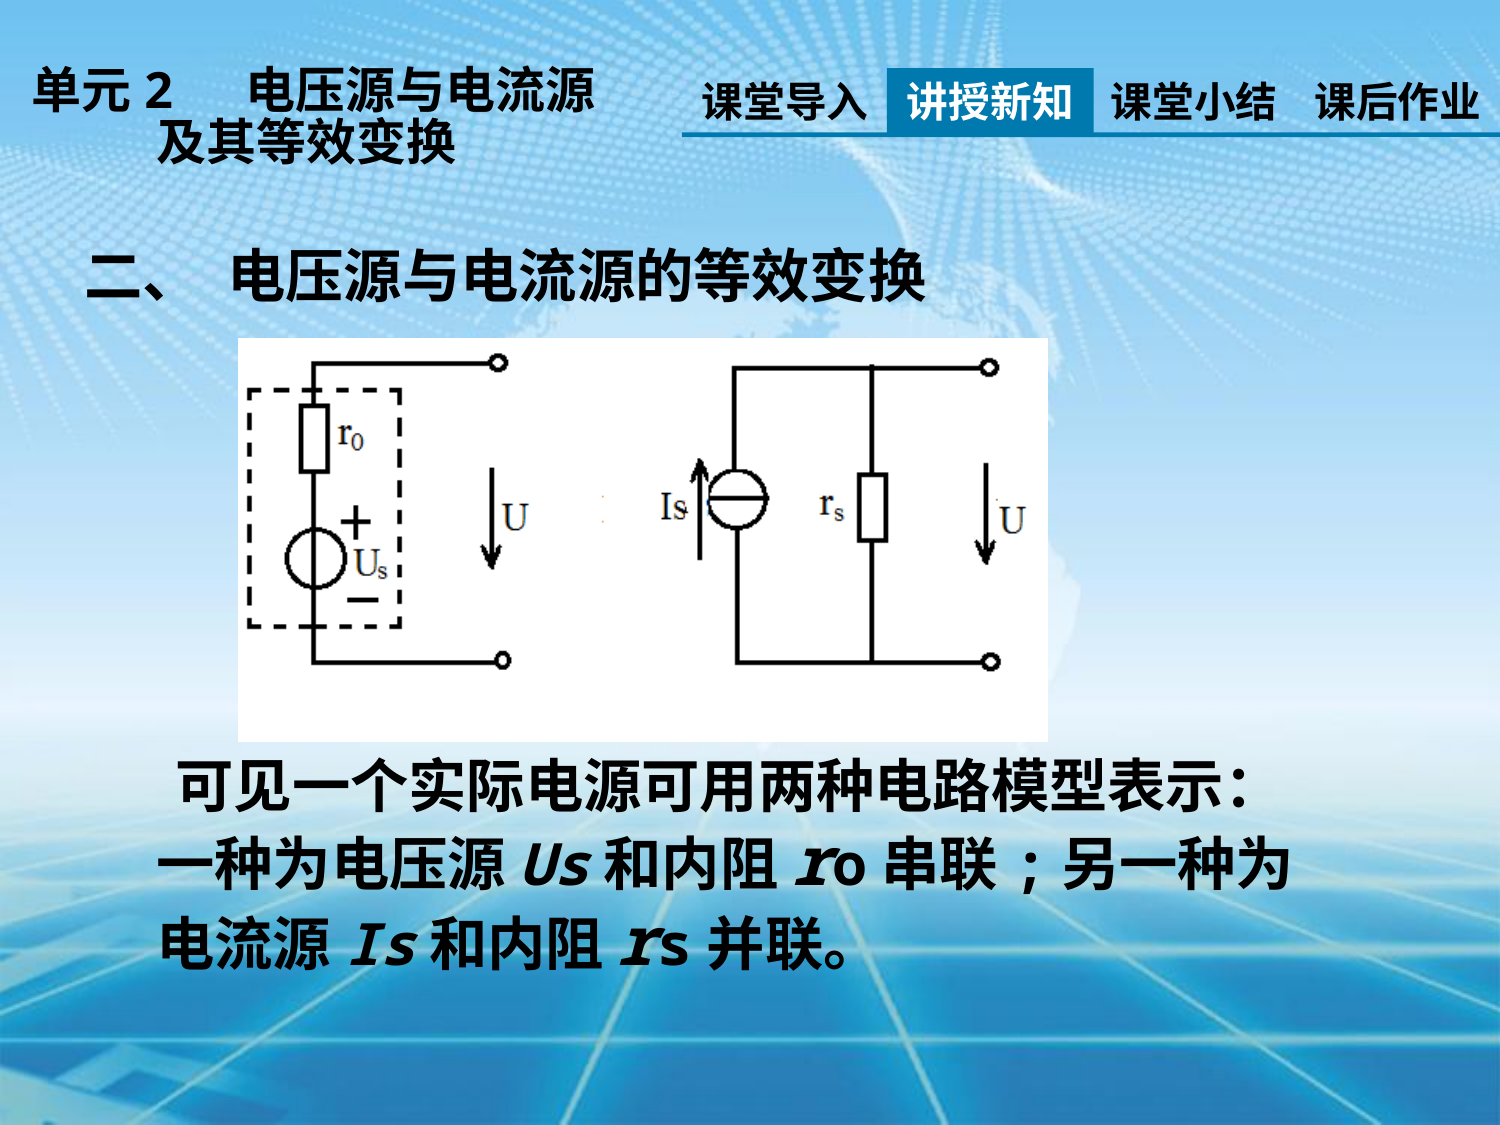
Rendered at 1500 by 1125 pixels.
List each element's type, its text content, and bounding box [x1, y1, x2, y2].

text_box 二、 电压源与电流源的等效变换 [69, 231, 980, 317]
text_box 可见一个实际电源可用两种电路模型表示：一种为电压源Us和内阻ro串联;另一种为电流源Is和内阻rs并联。 [141, 741, 1351, 986]
picture [0, 0, 1500, 1125]
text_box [16, 59, 1500, 180]
